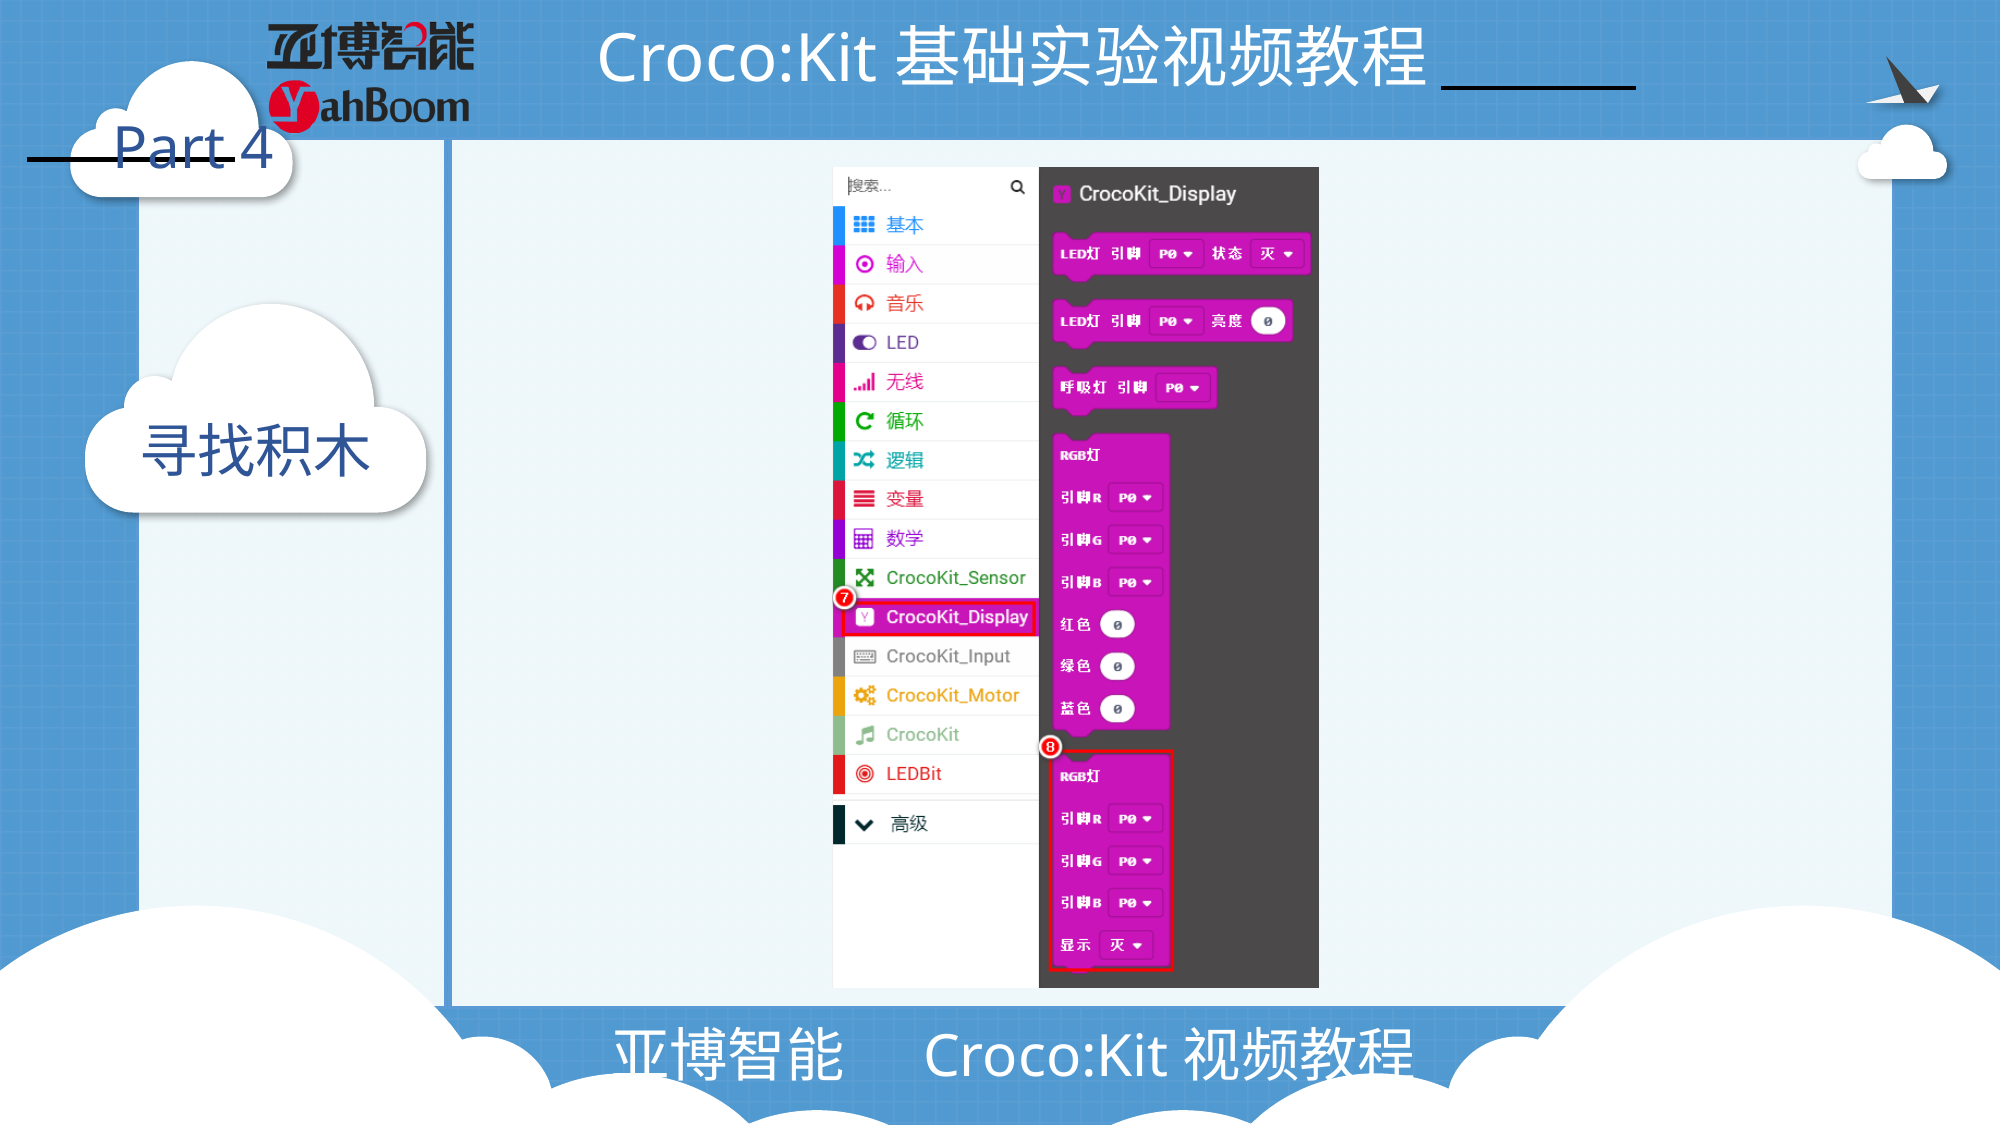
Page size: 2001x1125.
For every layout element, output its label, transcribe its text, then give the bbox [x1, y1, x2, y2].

picture [258, 7, 479, 144]
text_box 亚博智能 Croco:Kit视频教程 [1113, 978, 2000, 1125]
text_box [85, 303, 427, 563]
picture [832, 167, 1319, 988]
text_box Croco:Kit基础实验视频教程 [12, 7, 258, 173]
text_box 亚博智能 Croco:Kit视频教程 [0, 978, 886, 1125]
text_box Part 4 [97, 103, 289, 188]
text_box Croco:Kit基础实验视频教程 [289, 7, 1660, 173]
